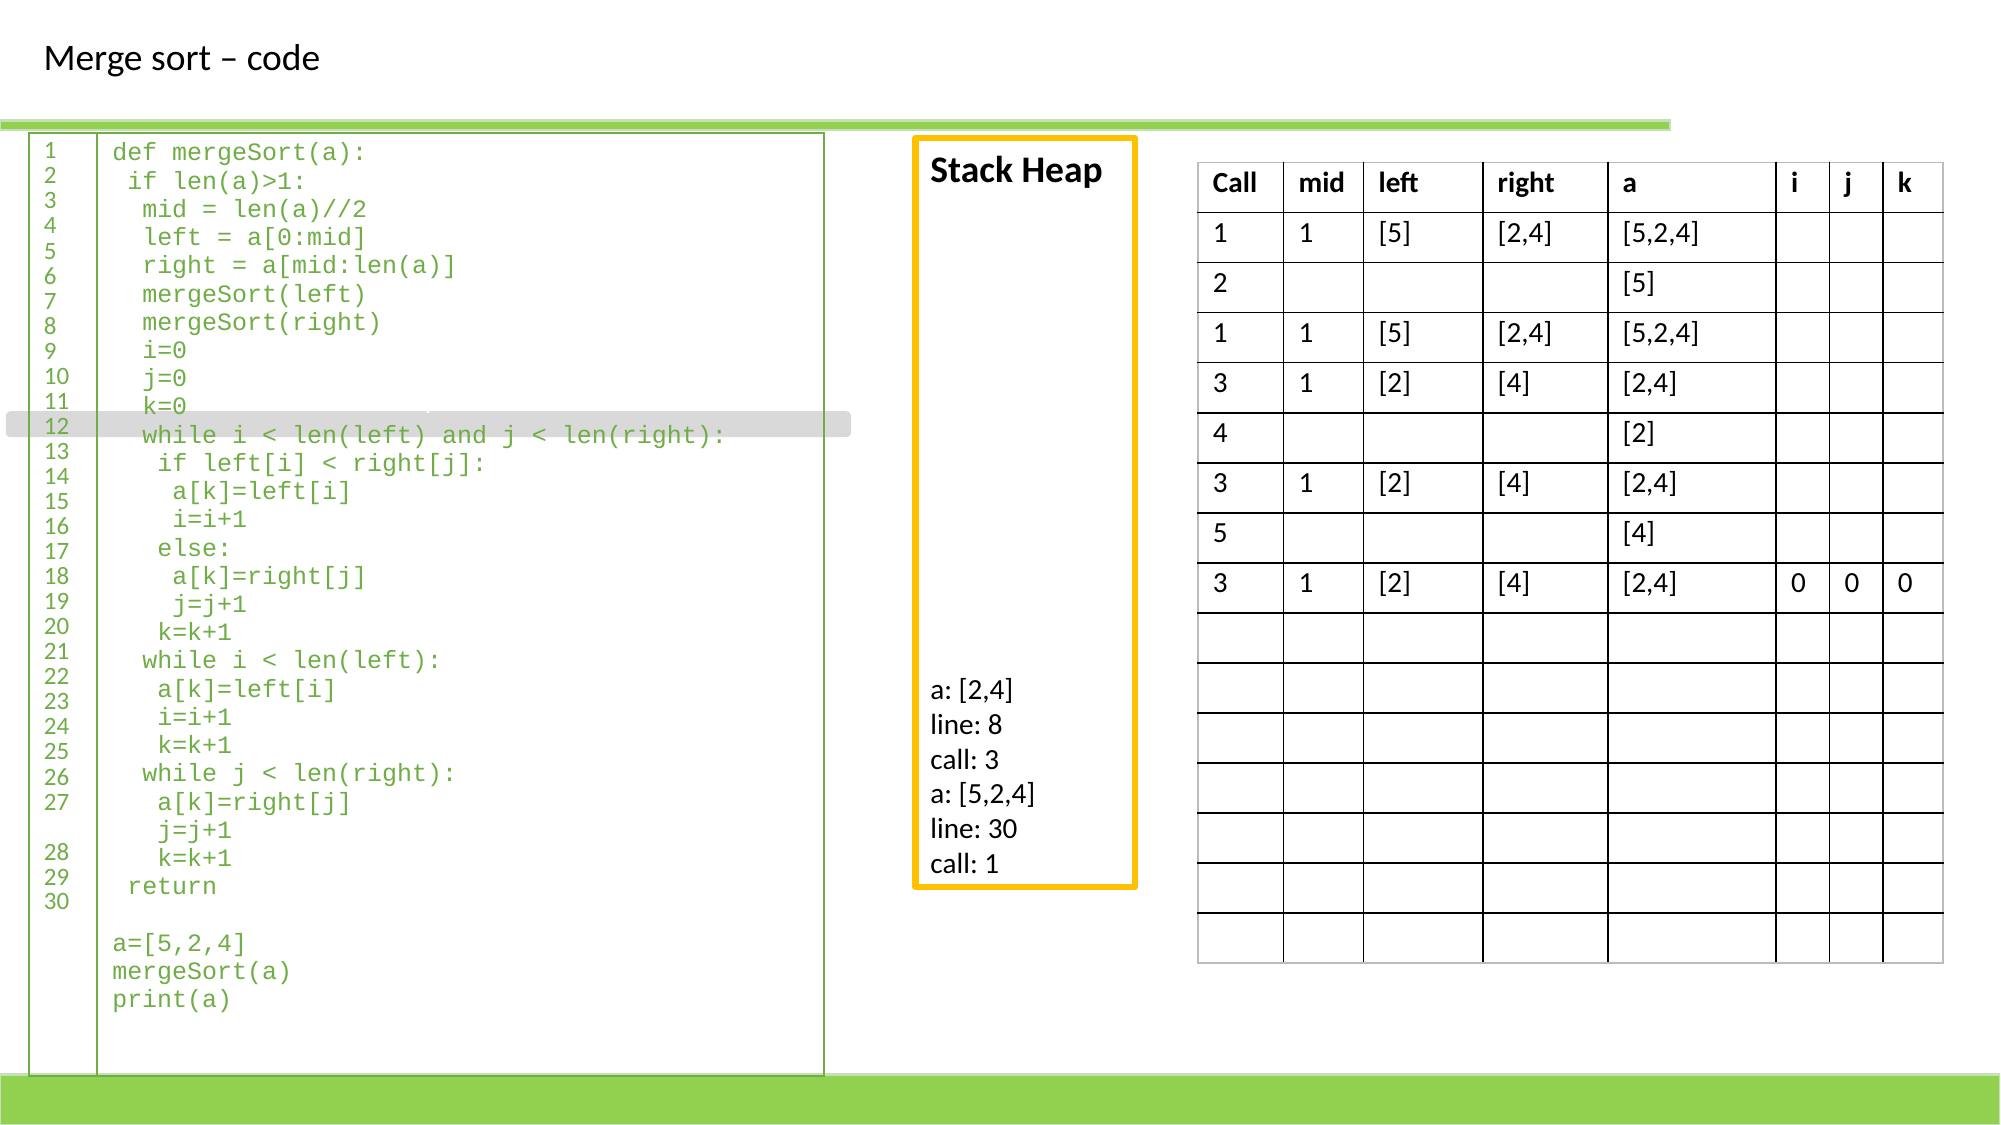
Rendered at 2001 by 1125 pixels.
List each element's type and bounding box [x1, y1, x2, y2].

table_cell [1364, 564, 1482, 612]
table_cell [1609, 564, 1775, 612]
table_cell [1777, 263, 1829, 312]
table_cell [1777, 714, 1829, 762]
table_cell [1284, 514, 1363, 562]
table_header [1364, 163, 1482, 212]
text_box [5, 411, 28, 438]
table_cell [1364, 313, 1482, 362]
table_cell [1830, 464, 1882, 512]
table_cell [1364, 664, 1482, 712]
table_cell [1884, 664, 1942, 712]
table_cell [1199, 514, 1283, 562]
table_header [1884, 163, 1942, 212]
table_cell [1777, 764, 1829, 812]
table_cell [1199, 914, 1283, 962]
table_cell [1199, 363, 1283, 412]
table_cell [1364, 514, 1482, 562]
table_cell [1609, 814, 1775, 862]
table_cell [1777, 213, 1829, 262]
table_cell [1884, 814, 1942, 862]
text_box [28, 25, 1072, 86]
table_cell [1484, 313, 1607, 362]
table_cell [1777, 614, 1829, 662]
table_cell [1830, 263, 1882, 312]
table_cell [1609, 764, 1775, 812]
table_header [1199, 163, 1283, 212]
table_cell [1884, 414, 1942, 462]
table_cell [1777, 363, 1829, 412]
table_cell [1199, 864, 1283, 912]
table_cell [1609, 313, 1775, 362]
table_cell [1830, 714, 1882, 762]
table_cell [1609, 213, 1775, 262]
table_cell [1199, 664, 1283, 712]
table_cell [1884, 614, 1942, 662]
table_cell [1484, 814, 1607, 862]
table_cell [1830, 864, 1882, 912]
table_cell [1484, 864, 1607, 912]
table_cell [1830, 764, 1882, 812]
table_cell [1199, 263, 1283, 312]
table_cell [1609, 263, 1775, 312]
table_cell [1199, 213, 1283, 262]
table_header [1484, 163, 1607, 212]
table_cell [1284, 914, 1363, 962]
table_cell [1830, 213, 1882, 262]
table_cell [1199, 614, 1283, 662]
table_cell [1484, 714, 1607, 762]
table_cell [1777, 414, 1829, 462]
table_cell [1777, 914, 1829, 962]
table_cell [1884, 864, 1942, 912]
table_cell [1884, 914, 1942, 962]
table_cell [1284, 213, 1363, 262]
table_cell [1830, 363, 1882, 412]
table_cell [1199, 313, 1283, 362]
table_cell [1284, 614, 1363, 662]
table_cell [1484, 914, 1607, 962]
table_cell [1830, 564, 1882, 612]
table_cell [1364, 414, 1482, 462]
table_cell [1609, 363, 1775, 412]
table_cell [1484, 564, 1607, 612]
table_cell [1199, 464, 1283, 512]
table_cell [1199, 814, 1283, 862]
table_cell [1364, 363, 1482, 412]
table_cell [1609, 714, 1775, 762]
table_cell [1884, 764, 1942, 812]
table_cell [1830, 814, 1882, 862]
table_cell [1364, 263, 1482, 312]
table_cell [1284, 864, 1363, 912]
table_header [1284, 163, 1363, 212]
table_cell [1830, 414, 1882, 462]
table_cell [1484, 464, 1607, 512]
table_cell [1484, 514, 1607, 562]
table_cell [1284, 414, 1363, 462]
table_cell [1284, 464, 1363, 512]
table_cell [1284, 664, 1363, 712]
table_header [30, 134, 96, 1075]
table_cell [1884, 363, 1942, 412]
table_cell [1284, 764, 1363, 812]
table_cell [1884, 313, 1942, 362]
table_header [1777, 163, 1829, 212]
table_cell [1777, 514, 1829, 562]
table_cell [1364, 914, 1482, 962]
table_cell [1609, 514, 1775, 562]
table_cell [1884, 213, 1942, 262]
table_cell [1199, 414, 1283, 462]
table_cell [1777, 664, 1829, 712]
table_cell [1484, 414, 1607, 462]
table_header [1830, 163, 1882, 212]
table_cell [1609, 614, 1775, 662]
table_cell [1284, 714, 1363, 762]
text_box [915, 137, 1135, 888]
table_cell [1364, 614, 1482, 662]
table_cell [1830, 514, 1882, 562]
table_cell [1830, 664, 1882, 712]
table_cell [1777, 864, 1829, 912]
table_cell [1484, 213, 1607, 262]
table_cell [1609, 464, 1775, 512]
table_cell [1364, 864, 1482, 912]
text_box [825, 411, 852, 438]
table_cell [1364, 464, 1482, 512]
table_cell [1199, 564, 1283, 612]
table_cell [1199, 764, 1283, 812]
table_cell [1609, 864, 1775, 912]
table_cell [1284, 263, 1363, 312]
table_cell [1609, 914, 1775, 962]
table_cell [1777, 814, 1829, 862]
table_cell [1830, 914, 1882, 962]
table_cell [1777, 464, 1829, 512]
table_cell [1484, 614, 1607, 662]
table_cell [1284, 564, 1363, 612]
table_cell [1830, 313, 1882, 362]
table_header [1609, 163, 1775, 212]
table_header [98, 134, 823, 1075]
table_cell [1609, 414, 1775, 462]
table_cell [1884, 263, 1942, 312]
table_cell [1777, 313, 1829, 362]
table_cell [1484, 363, 1607, 412]
table_cell [1609, 664, 1775, 712]
table_cell [1199, 714, 1283, 762]
table_cell [1364, 213, 1482, 262]
table_cell [1364, 764, 1482, 812]
table_cell [1777, 564, 1829, 612]
table_cell [1364, 714, 1482, 762]
table_cell [1884, 514, 1942, 562]
table_cell [1484, 764, 1607, 812]
table_cell [1484, 263, 1607, 312]
table_cell [1284, 313, 1363, 362]
table_cell [1830, 614, 1882, 662]
table_cell [1284, 363, 1363, 412]
table_cell [1284, 814, 1363, 862]
table_cell [1884, 714, 1942, 762]
table_cell [1484, 664, 1607, 712]
table_cell [1364, 814, 1482, 862]
table_cell [1884, 564, 1942, 612]
table_cell [1884, 464, 1942, 512]
